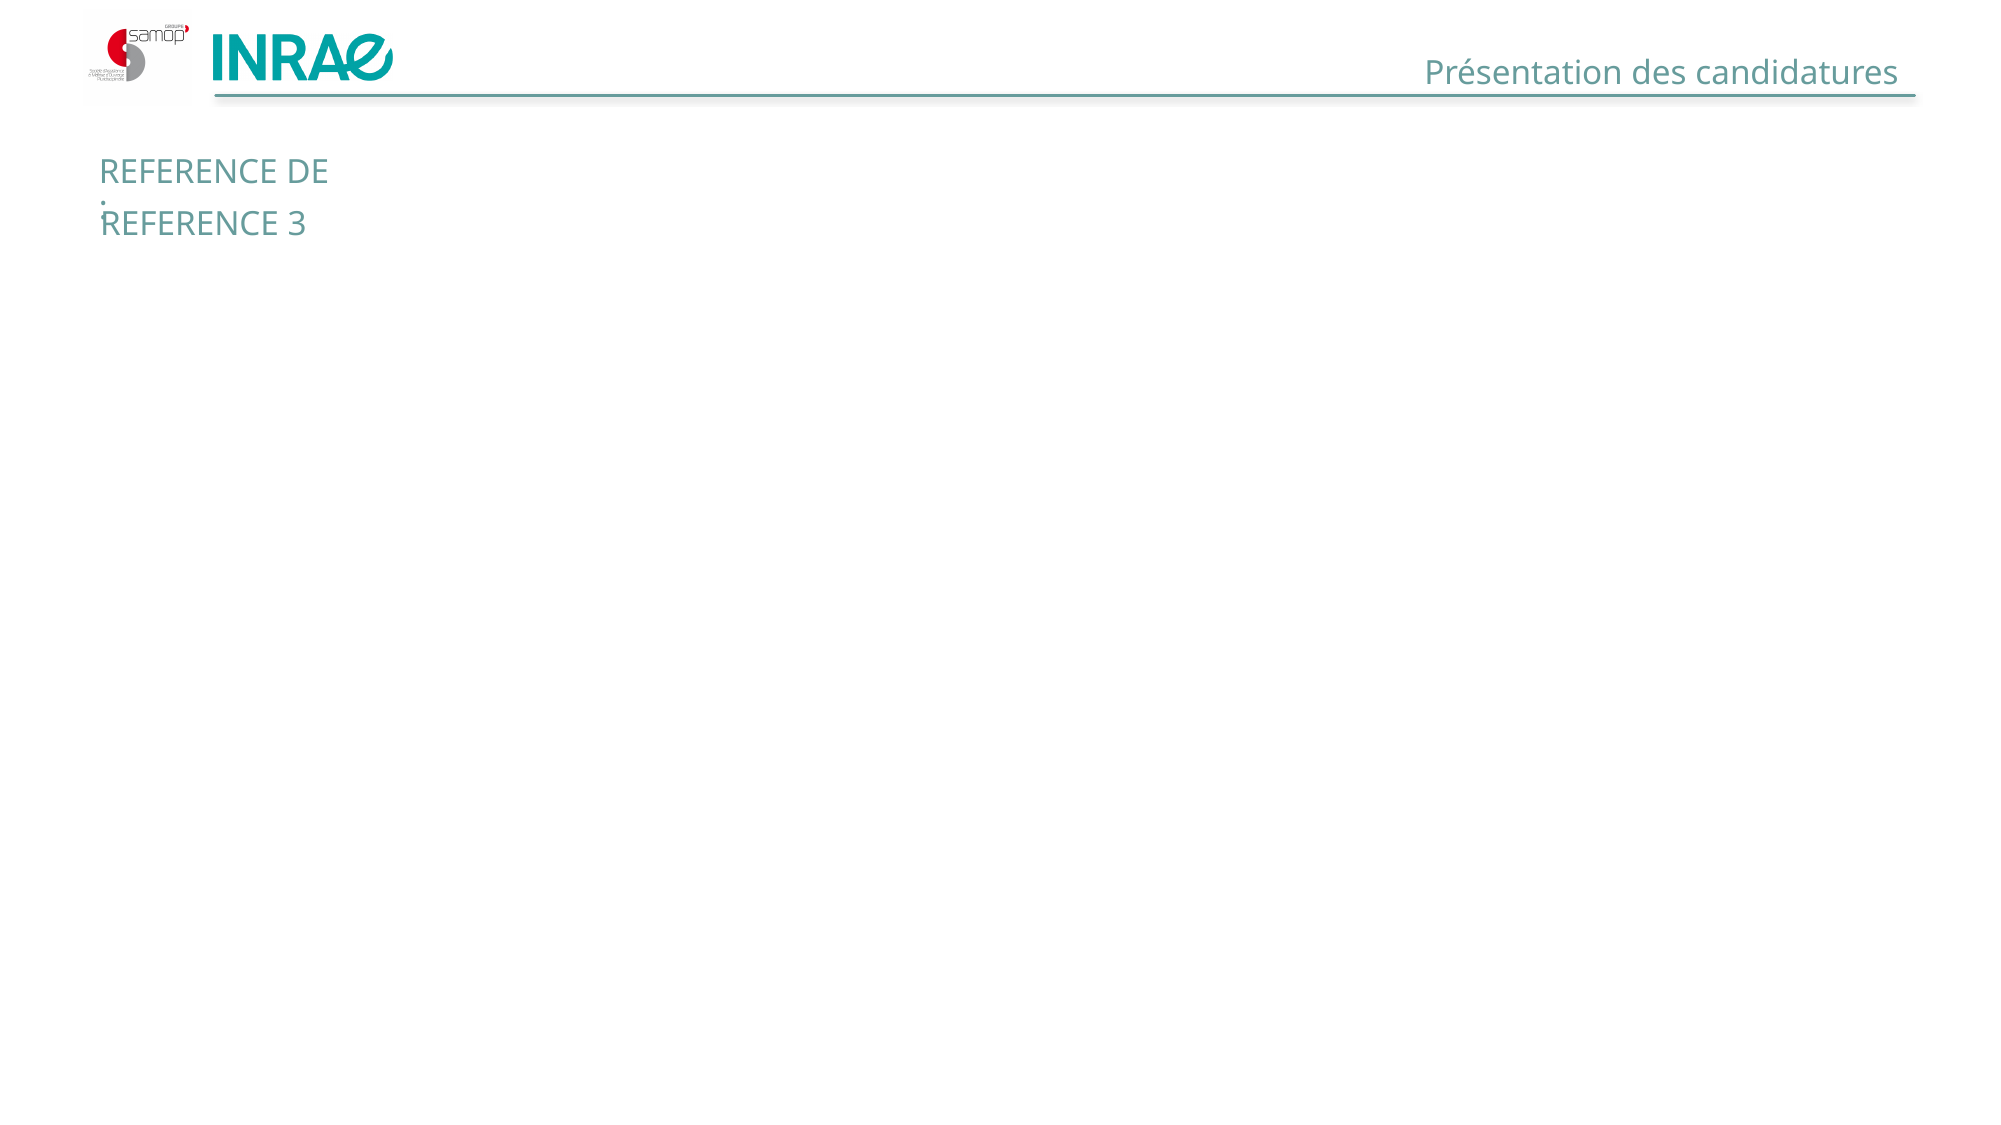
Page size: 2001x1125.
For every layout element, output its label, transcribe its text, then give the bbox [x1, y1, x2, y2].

list Présentation des candidatures [898, 48, 1915, 96]
picture [213, 33, 393, 81]
list REFERENCE 3 [85, 199, 676, 254]
picture [83, 9, 192, 106]
